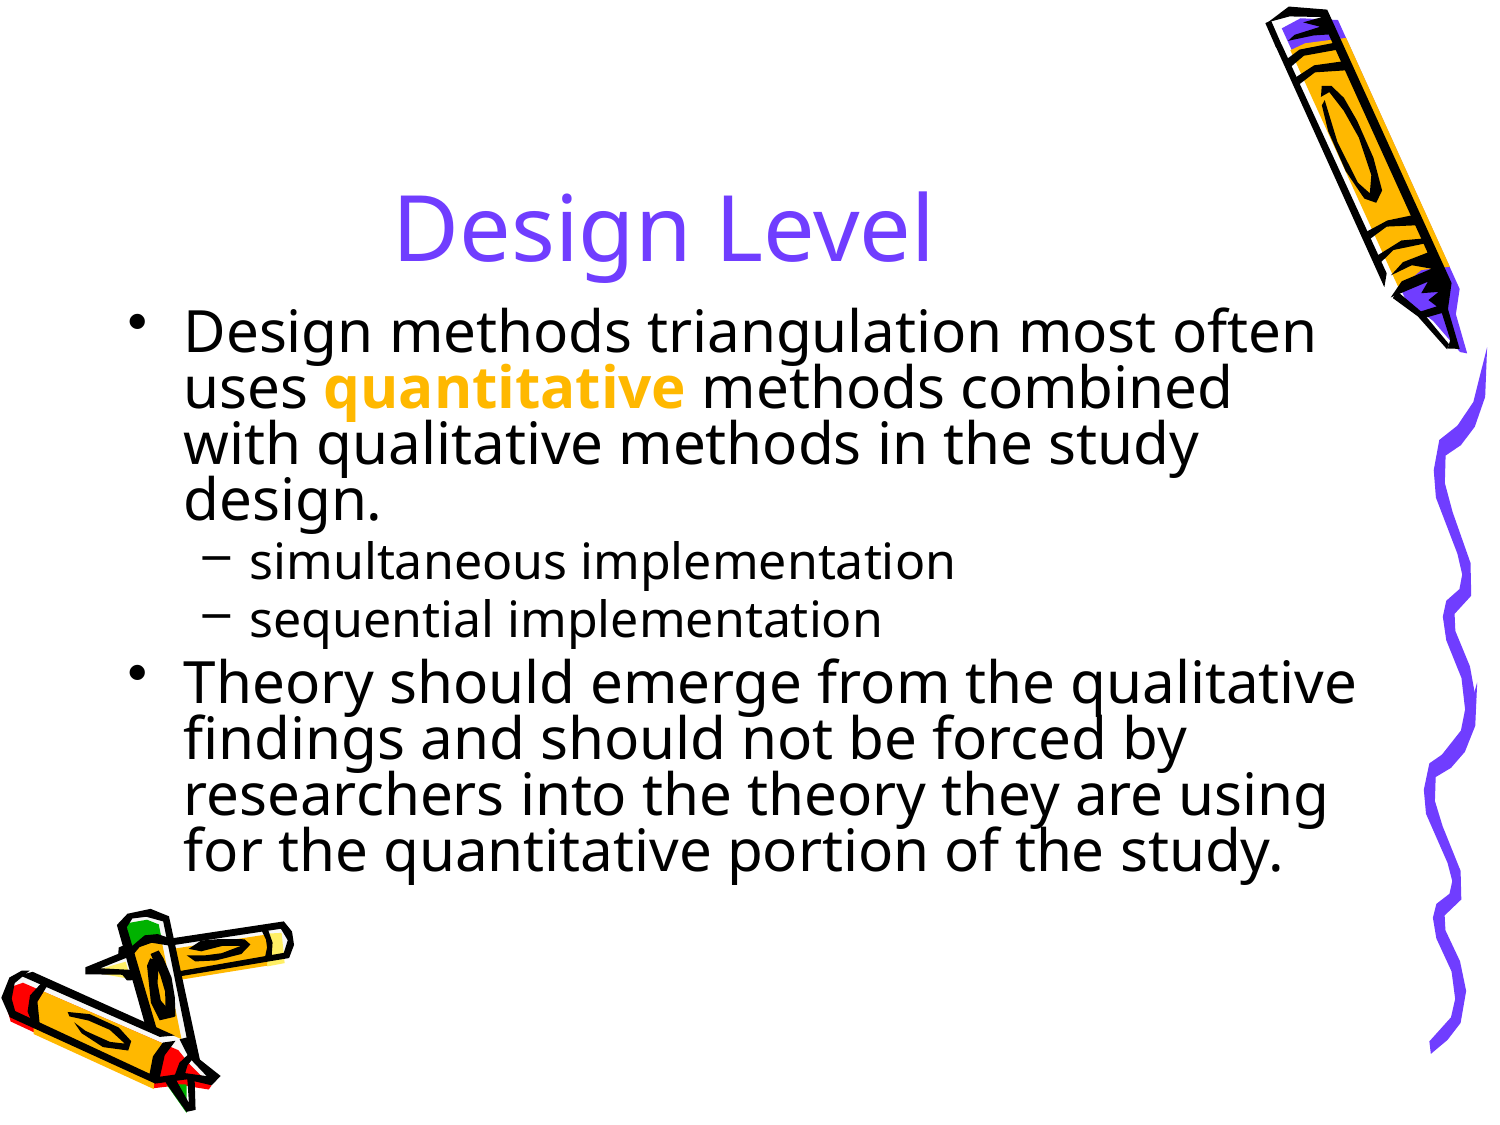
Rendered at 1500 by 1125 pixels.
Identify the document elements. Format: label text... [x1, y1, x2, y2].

list Design methods triangulation most often uses quantitative methods combined with qualitative methods in the study design. simultaneous implementation sequential implementation Theory should emerge from the qualitative findings and should not be forced by researchers into the theory they are using for the quantitative portion of the study. [112, 299, 1376, 901]
title Design Level [112, 24, 1240, 288]
